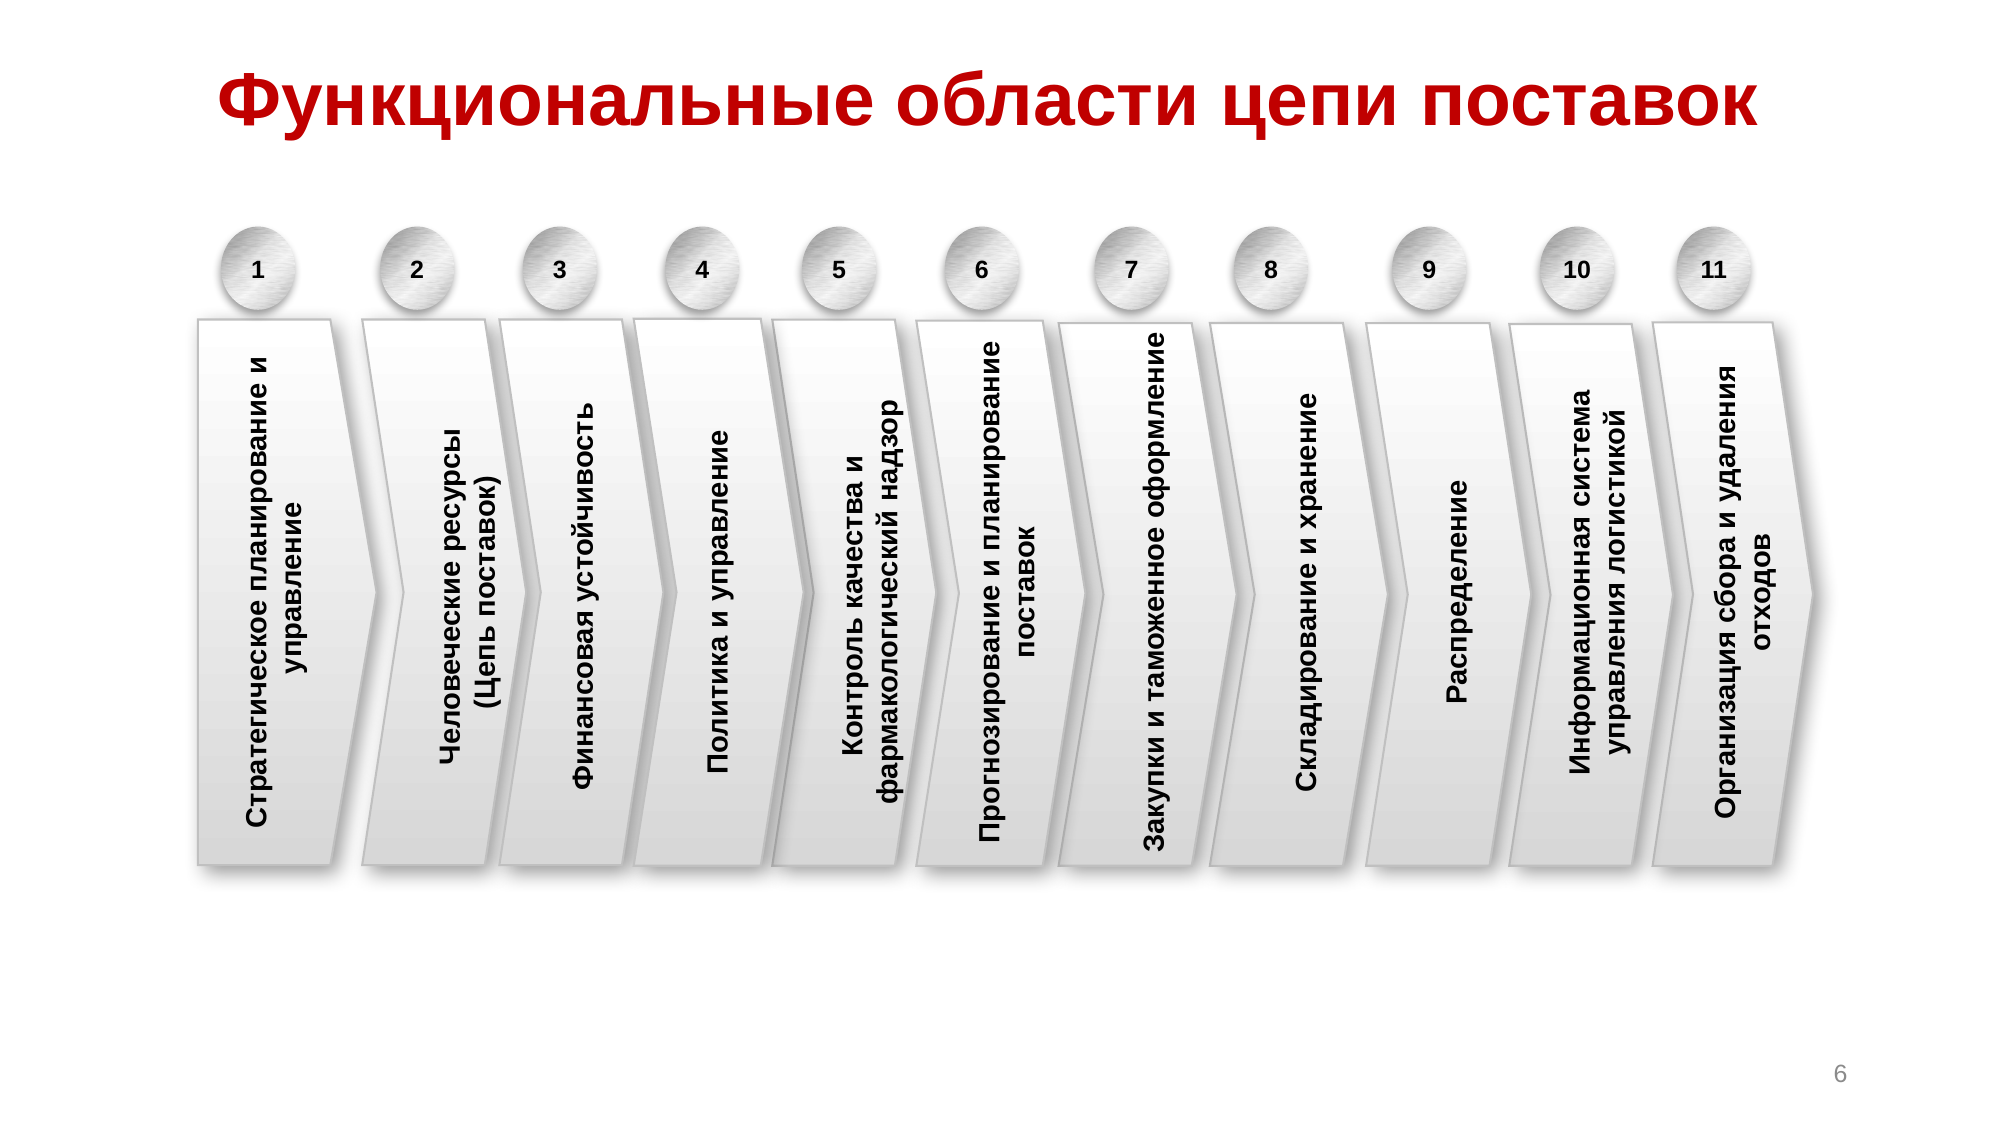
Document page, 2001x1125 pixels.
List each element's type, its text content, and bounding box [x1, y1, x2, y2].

slide_number 6 [1412, 1042, 1863, 1103]
title Функциональные области цепи поставок [90, 33, 1886, 159]
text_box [197, 226, 1820, 886]
